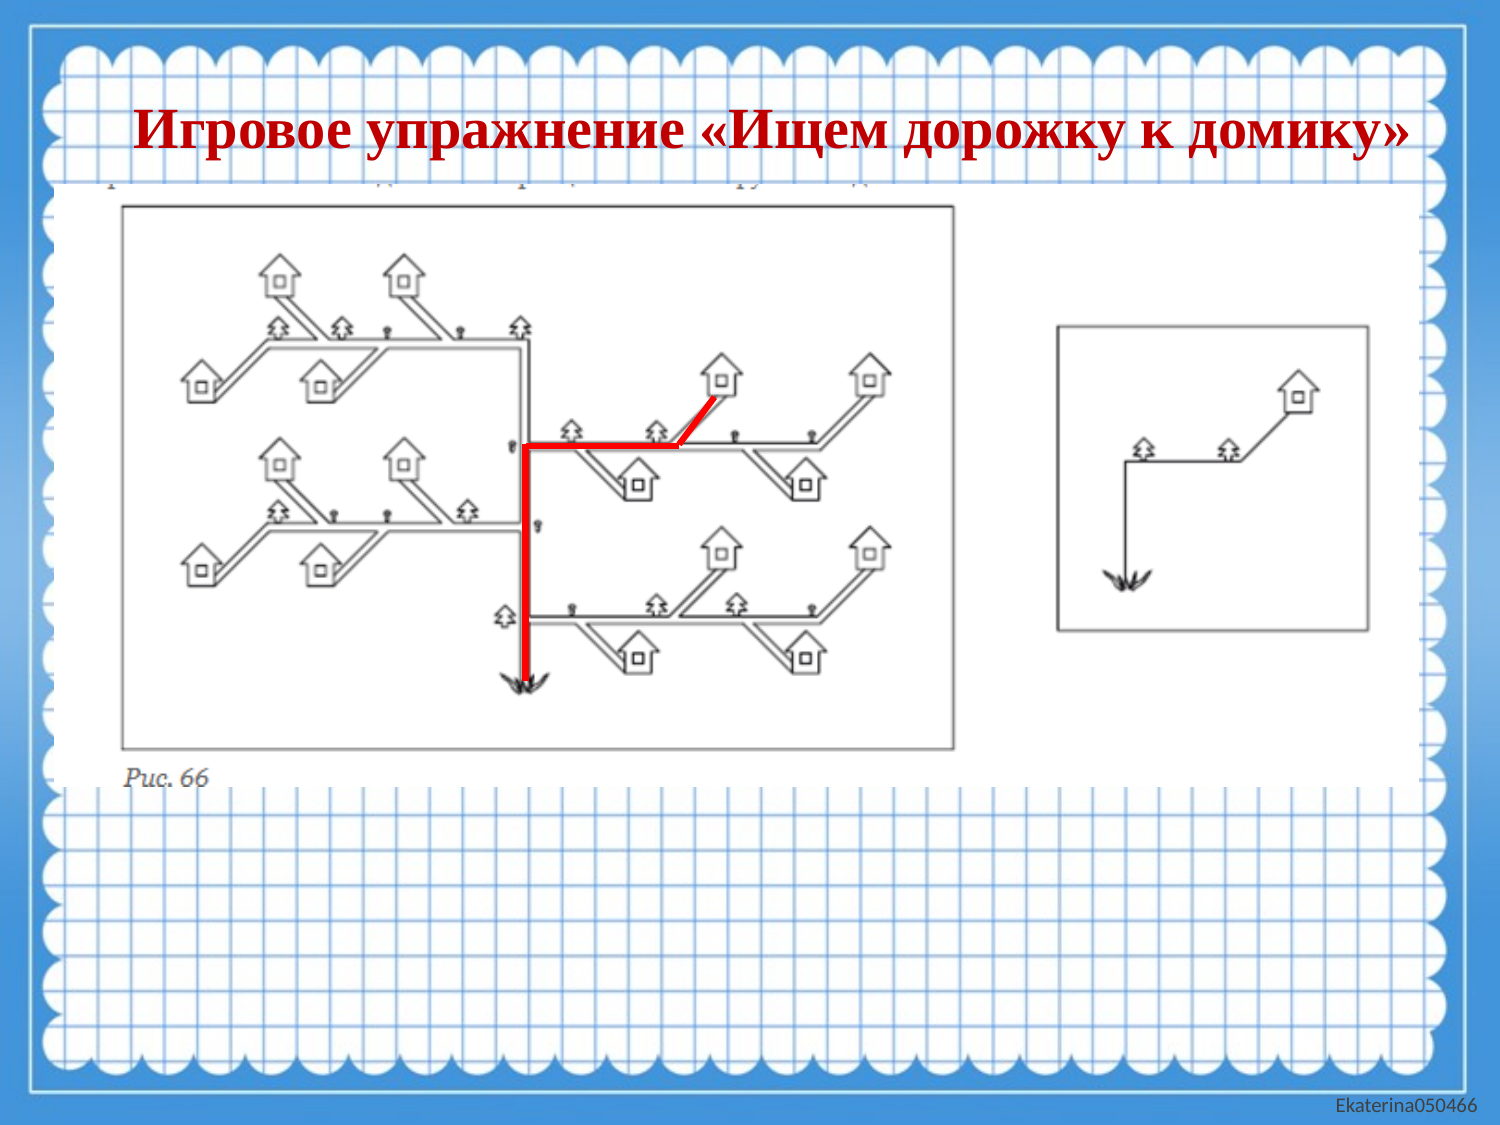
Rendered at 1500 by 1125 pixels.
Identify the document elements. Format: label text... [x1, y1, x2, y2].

picture [0, 0, 1500, 1125]
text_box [678, 396, 715, 445]
text_box Игровое упражнение «Ищем дорожку к домику» [119, 82, 1428, 168]
